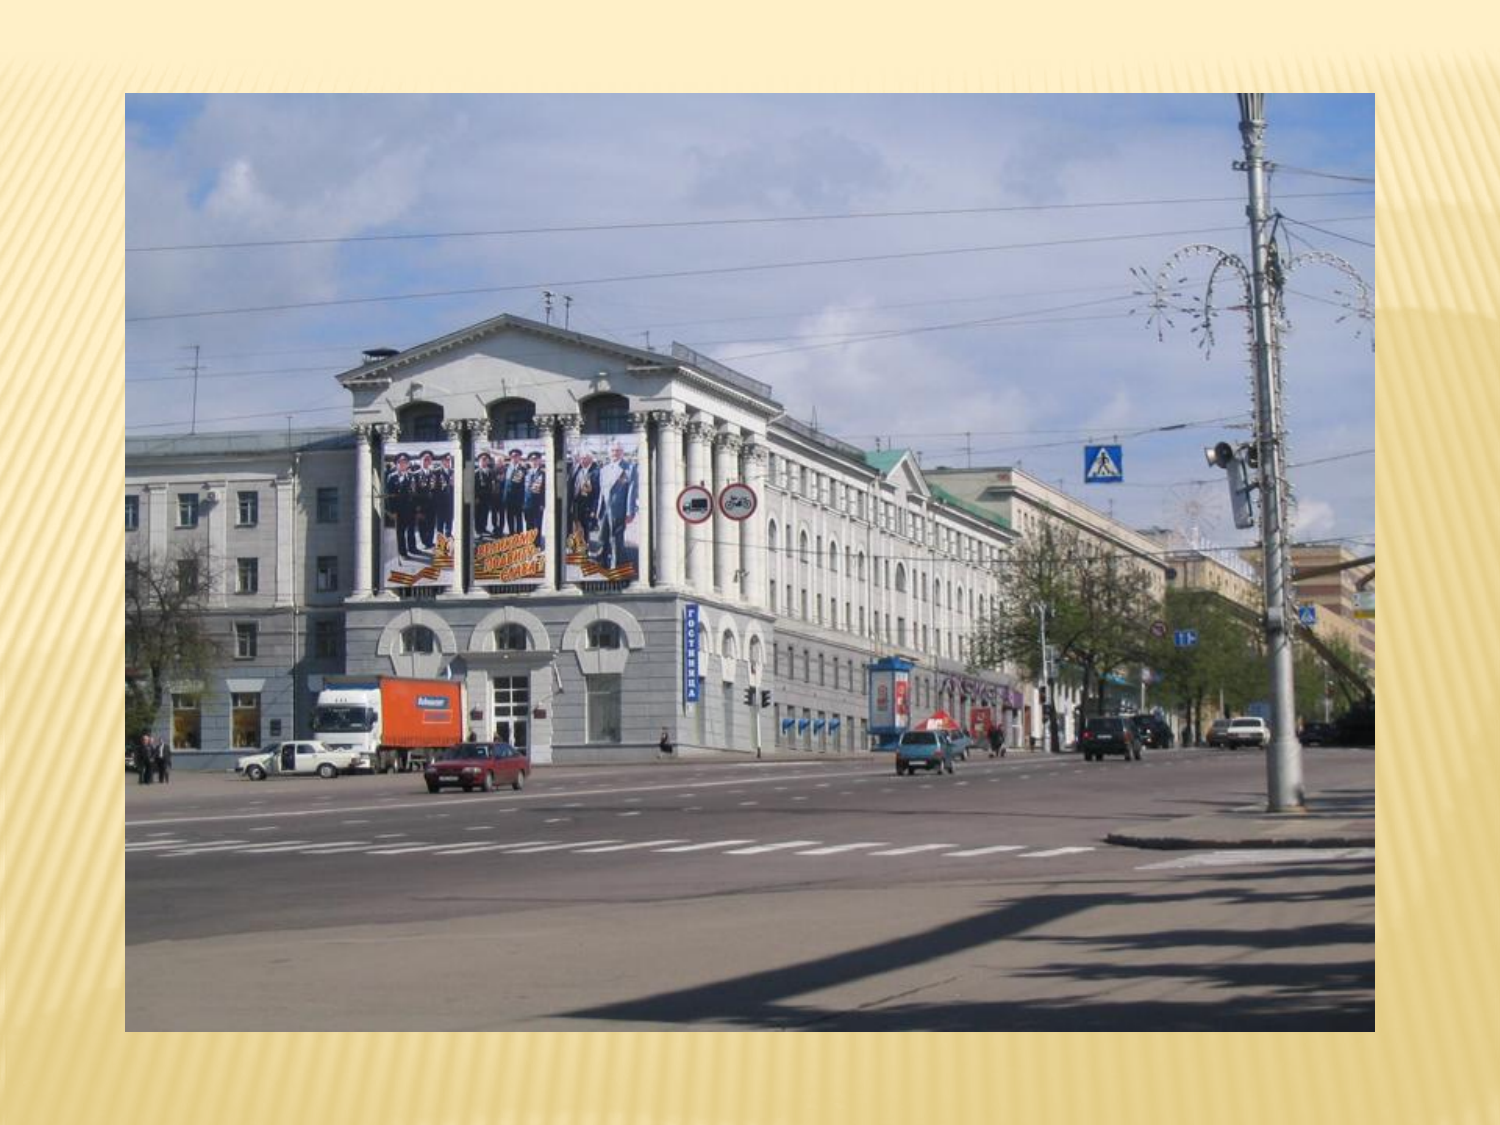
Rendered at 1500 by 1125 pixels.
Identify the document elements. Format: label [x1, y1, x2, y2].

picture [124, 93, 1376, 1032]
